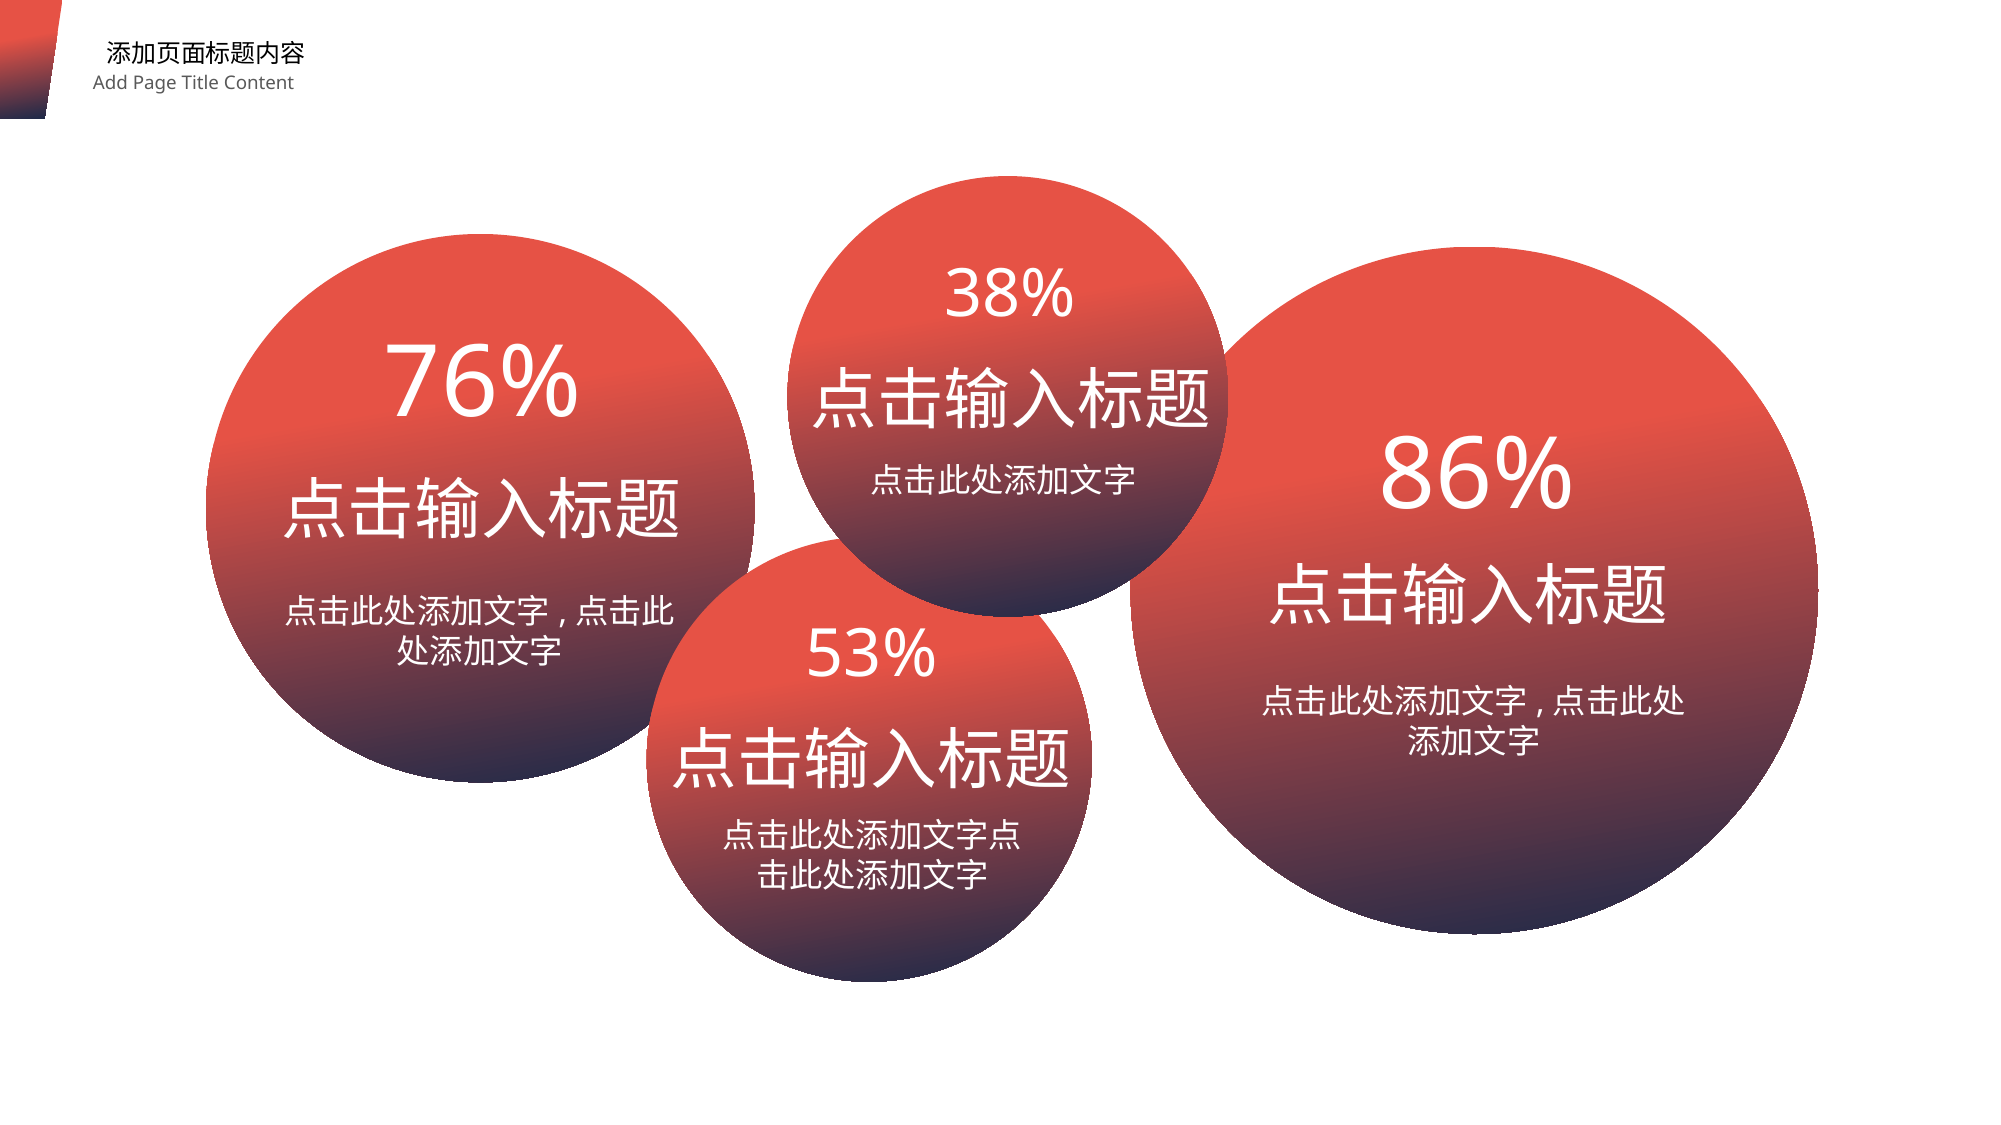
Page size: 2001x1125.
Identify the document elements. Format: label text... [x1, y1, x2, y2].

text_box Add Page Title Content [78, 63, 309, 101]
text_box [0, 0, 63, 119]
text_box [646, 536, 1092, 982]
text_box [206, 233, 755, 783]
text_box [1130, 246, 1818, 934]
text_box 添加页面标题内容 [91, 30, 321, 76]
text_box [787, 176, 1228, 617]
